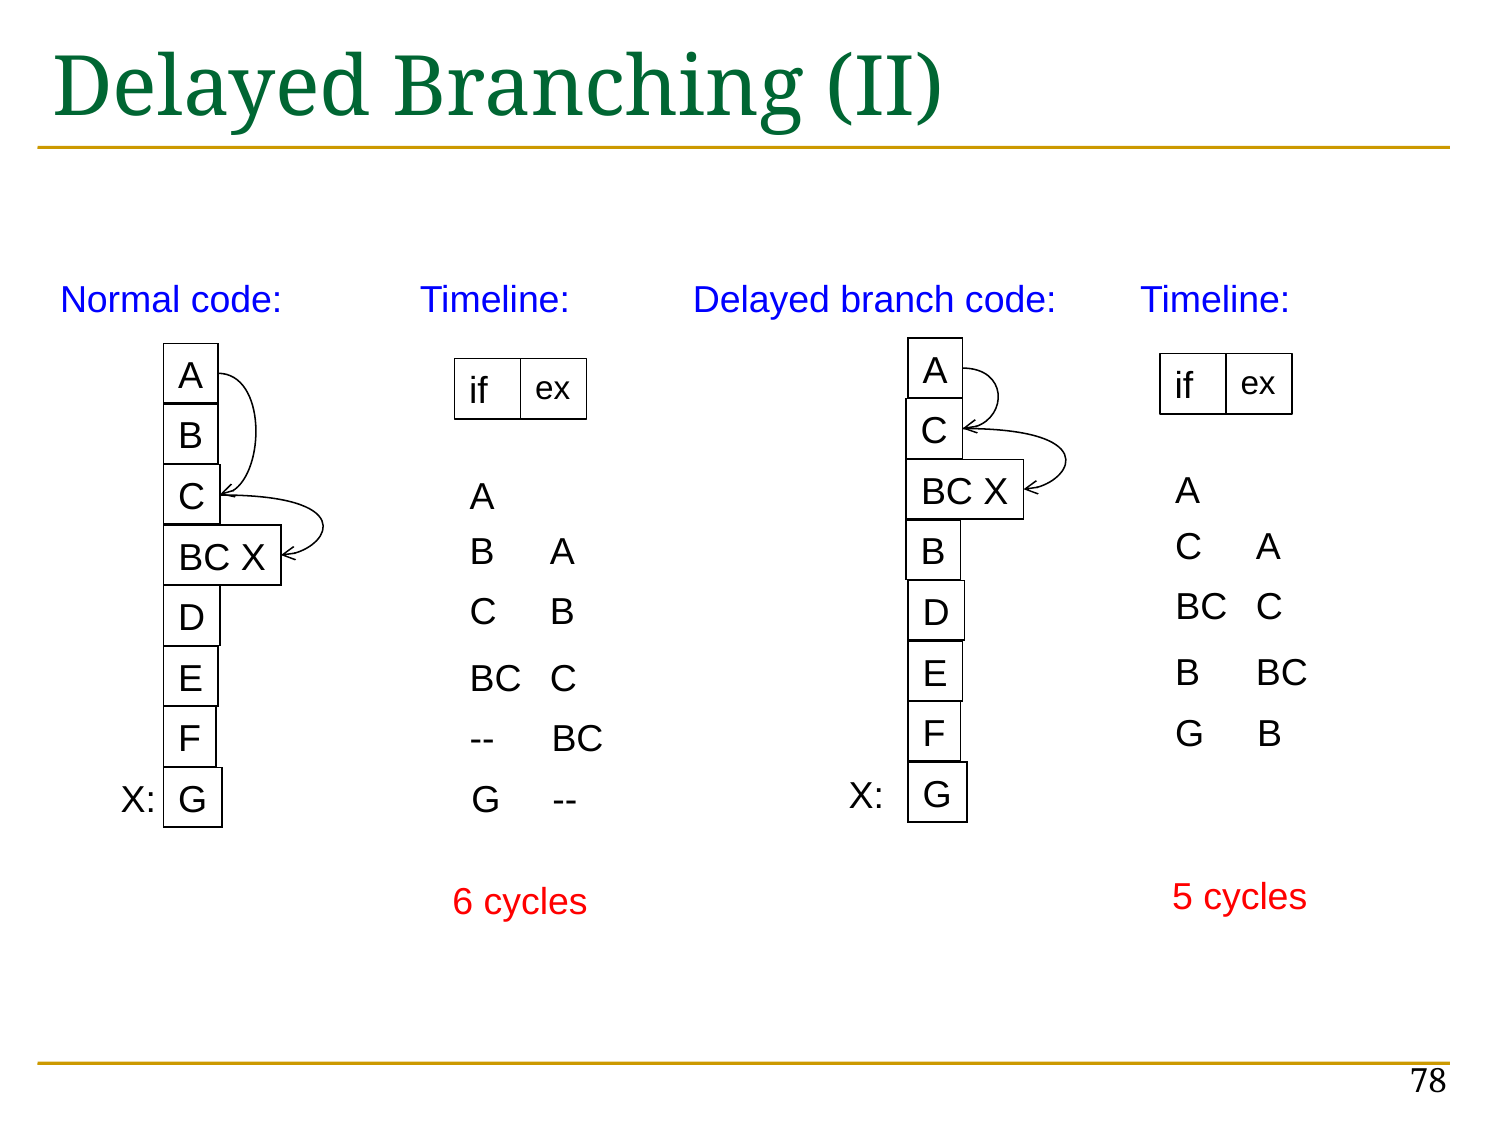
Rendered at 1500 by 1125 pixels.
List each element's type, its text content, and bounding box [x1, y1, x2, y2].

text_box F [163, 706, 216, 767]
text_box Timeline: [405, 267, 586, 328]
text_box C [1160, 514, 1218, 574]
text_box -- [537, 767, 593, 828]
text_box Normal code: [45, 267, 298, 328]
text_box A [454, 464, 510, 519]
text_box B [905, 519, 961, 580]
title Delayed Branching (II) [37, 24, 1450, 200]
text_box D [163, 585, 221, 646]
text_box C [454, 580, 512, 640]
text_box B [1242, 701, 1297, 762]
text_box C [1243, 574, 1298, 635]
text_box B [535, 580, 590, 640]
text_box X: [834, 763, 900, 823]
text_box Delayed branch code: [678, 267, 1072, 328]
text_box C [905, 398, 958, 459]
text_box 6 cycles [437, 870, 603, 930]
text_box B [1160, 640, 1216, 701]
text_box BC X [163, 525, 281, 585]
text_box A [907, 338, 963, 398]
text_box A [163, 343, 219, 403]
text_box A [1240, 514, 1296, 574]
text_box B [454, 519, 510, 580]
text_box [1159, 353, 1293, 415]
text_box BC [536, 706, 619, 767]
text_box Timeline: [1125, 267, 1306, 328]
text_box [454, 358, 587, 420]
text_box A [535, 519, 590, 580]
text_box BC [1160, 574, 1243, 635]
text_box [220, 494, 282, 556]
text_box C [537, 646, 593, 706]
text_box E [907, 641, 963, 701]
slide_number 78 [1111, 1036, 1462, 1112]
text_box G [907, 762, 967, 822]
text_box 5 cycles [1157, 864, 1323, 925]
text_box -- [454, 706, 510, 767]
text_box G [456, 767, 516, 828]
text_box F [907, 701, 961, 762]
text_box BC [454, 646, 537, 707]
text_box B [163, 403, 213, 464]
text_box D [907, 580, 965, 641]
text_box G [1160, 701, 1220, 761]
text_box E [163, 646, 219, 707]
text_box BC [1241, 640, 1323, 701]
text_box G [171, 767, 223, 828]
text_box X: [105, 767, 171, 828]
text_box BC X [906, 459, 1024, 520]
text_box A [1160, 459, 1216, 514]
text_box C [163, 464, 215, 525]
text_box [962, 428, 1025, 490]
